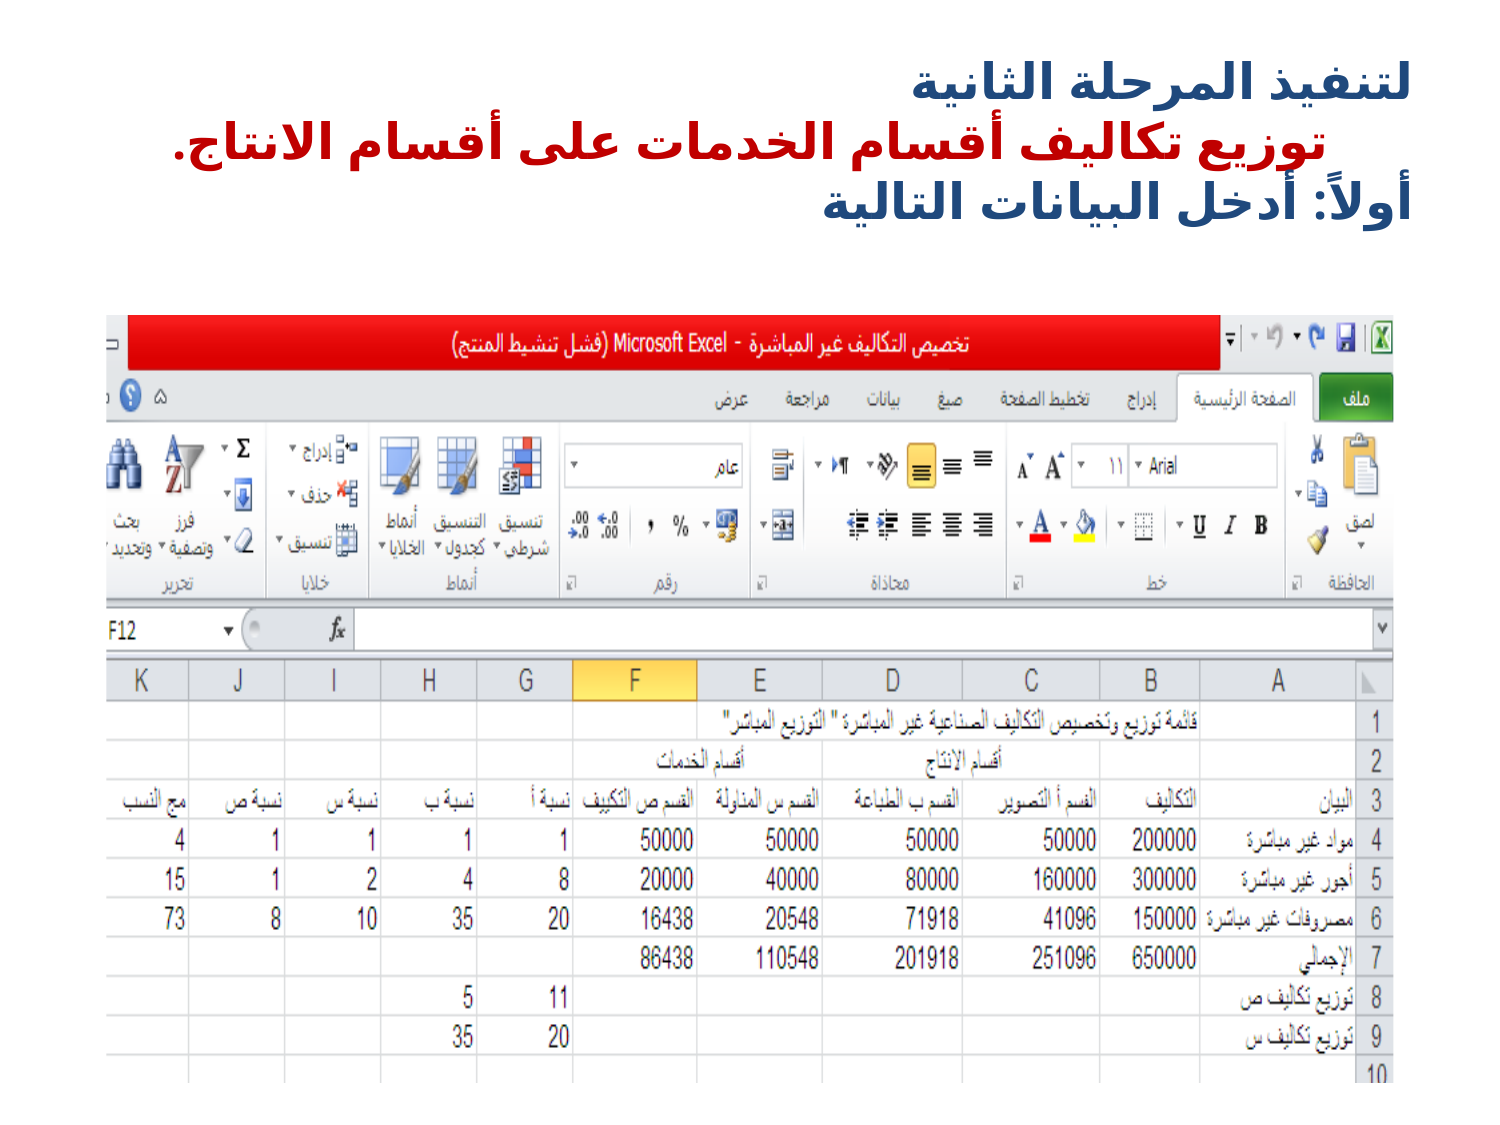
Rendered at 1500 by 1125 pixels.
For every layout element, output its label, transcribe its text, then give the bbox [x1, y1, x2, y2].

picture [106, 315, 1394, 1083]
text_box لتنفيذ المرحلة الثانية توزيع تكاليف أقسام الخدمات على أقسام الانتاج. أولاً: أدخل البيانات التالية [72, 42, 1429, 238]
